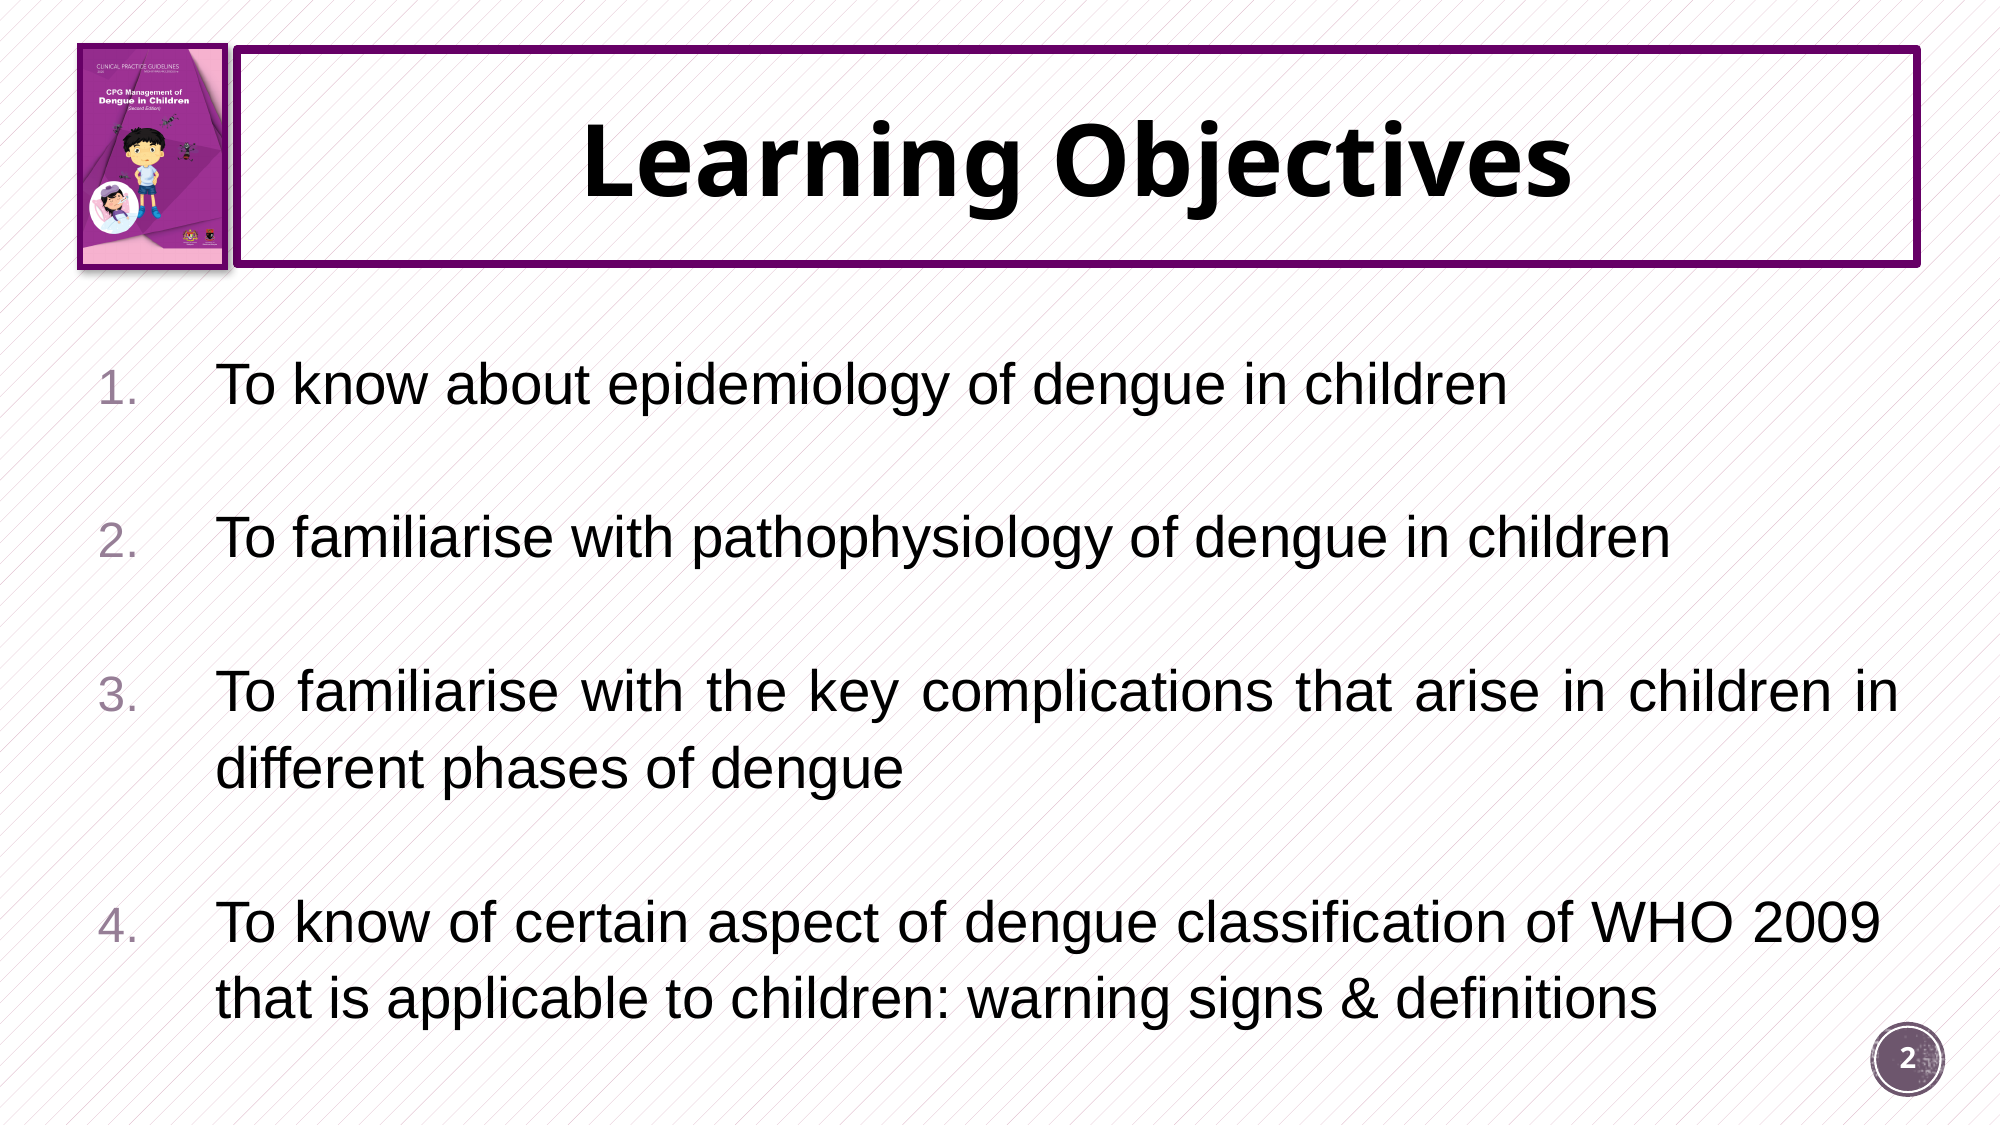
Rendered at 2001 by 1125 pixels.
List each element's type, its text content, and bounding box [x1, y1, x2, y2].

slide_number 2 [1855, 1028, 1961, 1089]
list To know about epidemiology of dengue in children To familiarise with pathophysiology of dengue in children To familiarise with the key complications that arise in children in different phases of dengue To know of certain aspect of dengue classification of WHO 2009 that is applicable to children: warning signs & definitions [82, 331, 1918, 1073]
text_box Learning Objectives [237, 49, 1918, 264]
picture [83, 49, 222, 264]
